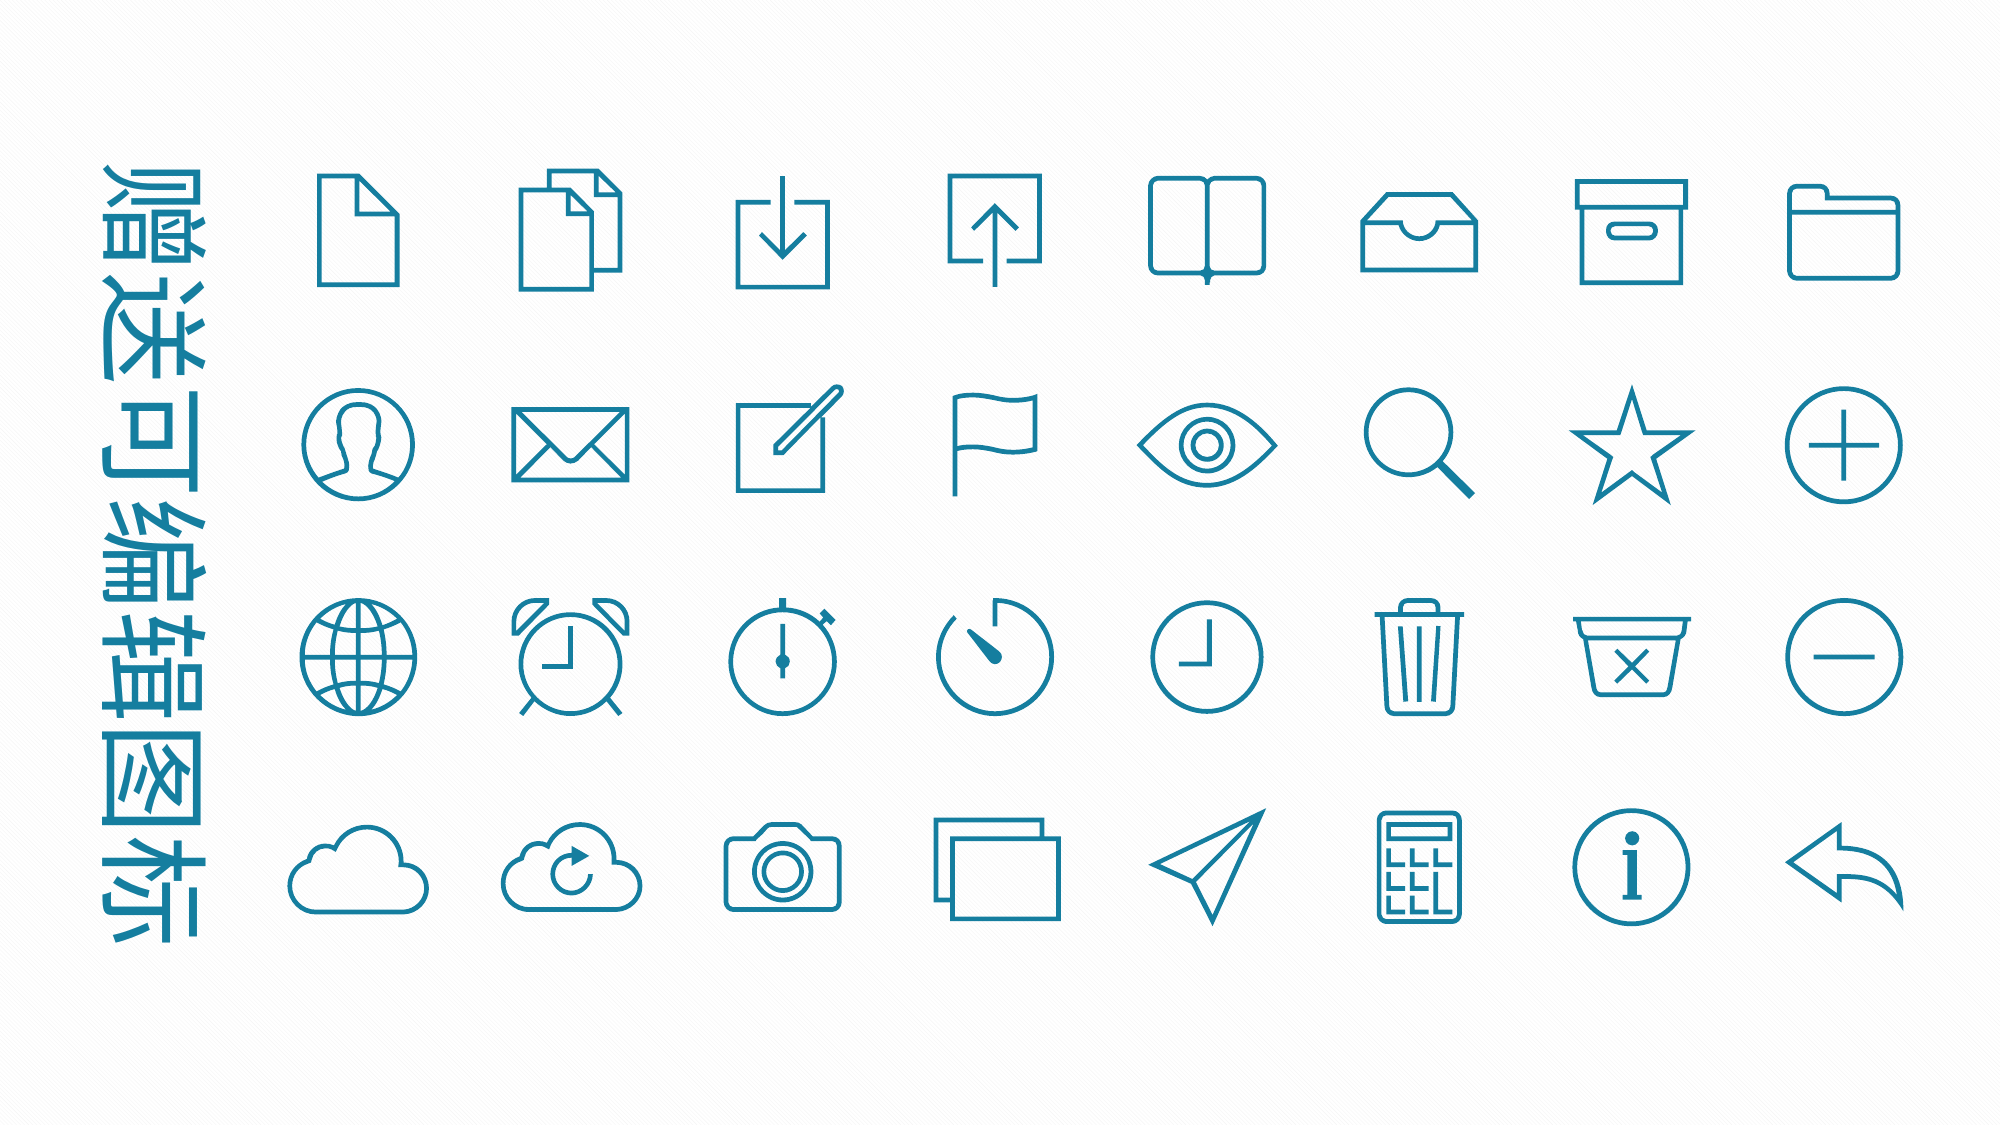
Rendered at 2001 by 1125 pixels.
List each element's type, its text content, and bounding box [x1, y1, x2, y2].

text_box [287, 824, 429, 915]
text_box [1150, 600, 1264, 714]
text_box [723, 822, 842, 912]
text_box [1148, 808, 1267, 927]
text_box 赠送可编辑图标 [65, 145, 232, 989]
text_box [735, 176, 830, 290]
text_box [728, 598, 837, 717]
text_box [500, 822, 643, 912]
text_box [1374, 598, 1465, 717]
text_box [1376, 810, 1462, 924]
text_box [317, 173, 400, 288]
text_box [1787, 183, 1901, 281]
text_box [933, 817, 1061, 922]
text_box [1785, 822, 1904, 912]
text_box [952, 392, 1038, 497]
text_box [518, 168, 623, 292]
text_box [511, 407, 630, 483]
text_box [301, 388, 415, 502]
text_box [936, 598, 1054, 717]
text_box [1785, 598, 1904, 717]
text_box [1572, 808, 1691, 927]
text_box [1136, 402, 1278, 488]
text_box [1363, 387, 1476, 500]
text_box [1573, 616, 1692, 698]
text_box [947, 173, 1042, 288]
text_box [1148, 175, 1267, 285]
text_box [299, 598, 418, 717]
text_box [1574, 179, 1689, 286]
text_box [1360, 192, 1479, 273]
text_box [511, 598, 630, 717]
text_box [1784, 386, 1903, 505]
text_box [735, 384, 844, 493]
text_box [1568, 384, 1696, 506]
